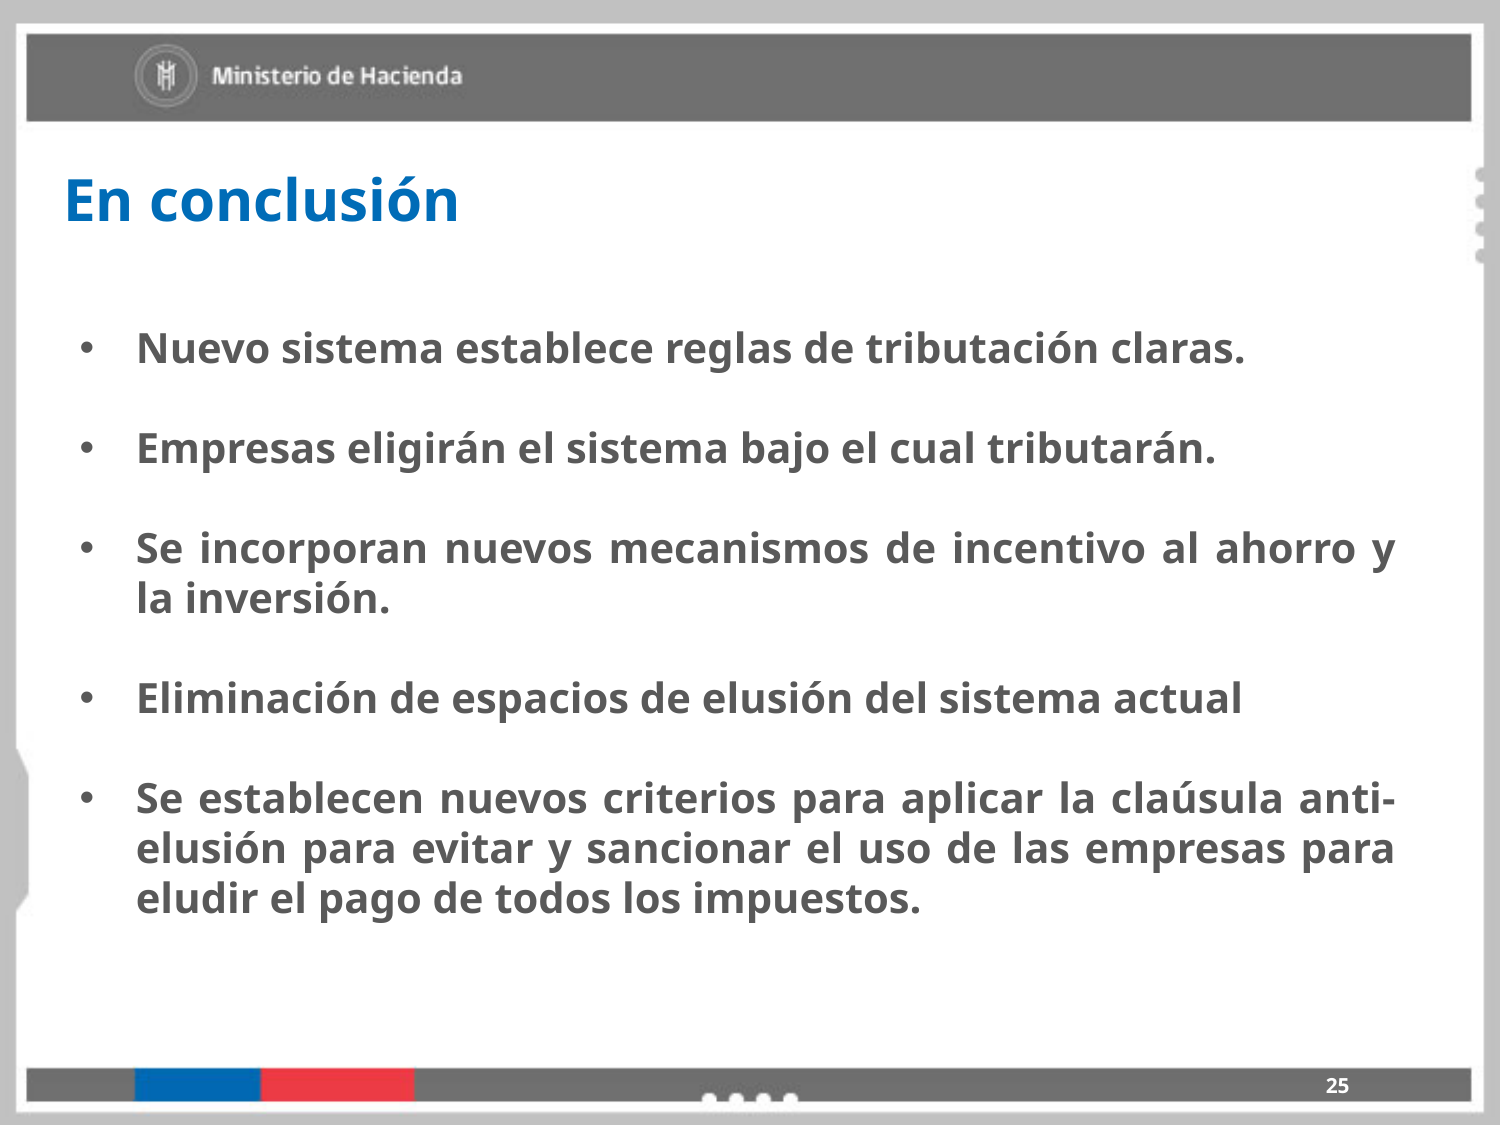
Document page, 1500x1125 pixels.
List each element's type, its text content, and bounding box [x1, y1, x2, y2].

picture [0, 0, 1500, 1125]
text_box En conclusión [48, 138, 1424, 268]
slide_number 25 [1014, 1070, 1365, 1103]
list Nuevo sistema establece reglas de tributación claras. Empresas eligirán el sistema bajo el cual tributarán. Se incorporan nuevos mecanismos de incentivo al ahorro y la inversión. Eliminación de espacios de elusión del sistema actual Se establecen nuevos criterios para aplicar la claúsula anti-elusión para evitar y sancionar el uso de las empresas para eludir el pago de todos los impuestos. [64, 314, 1412, 965]
